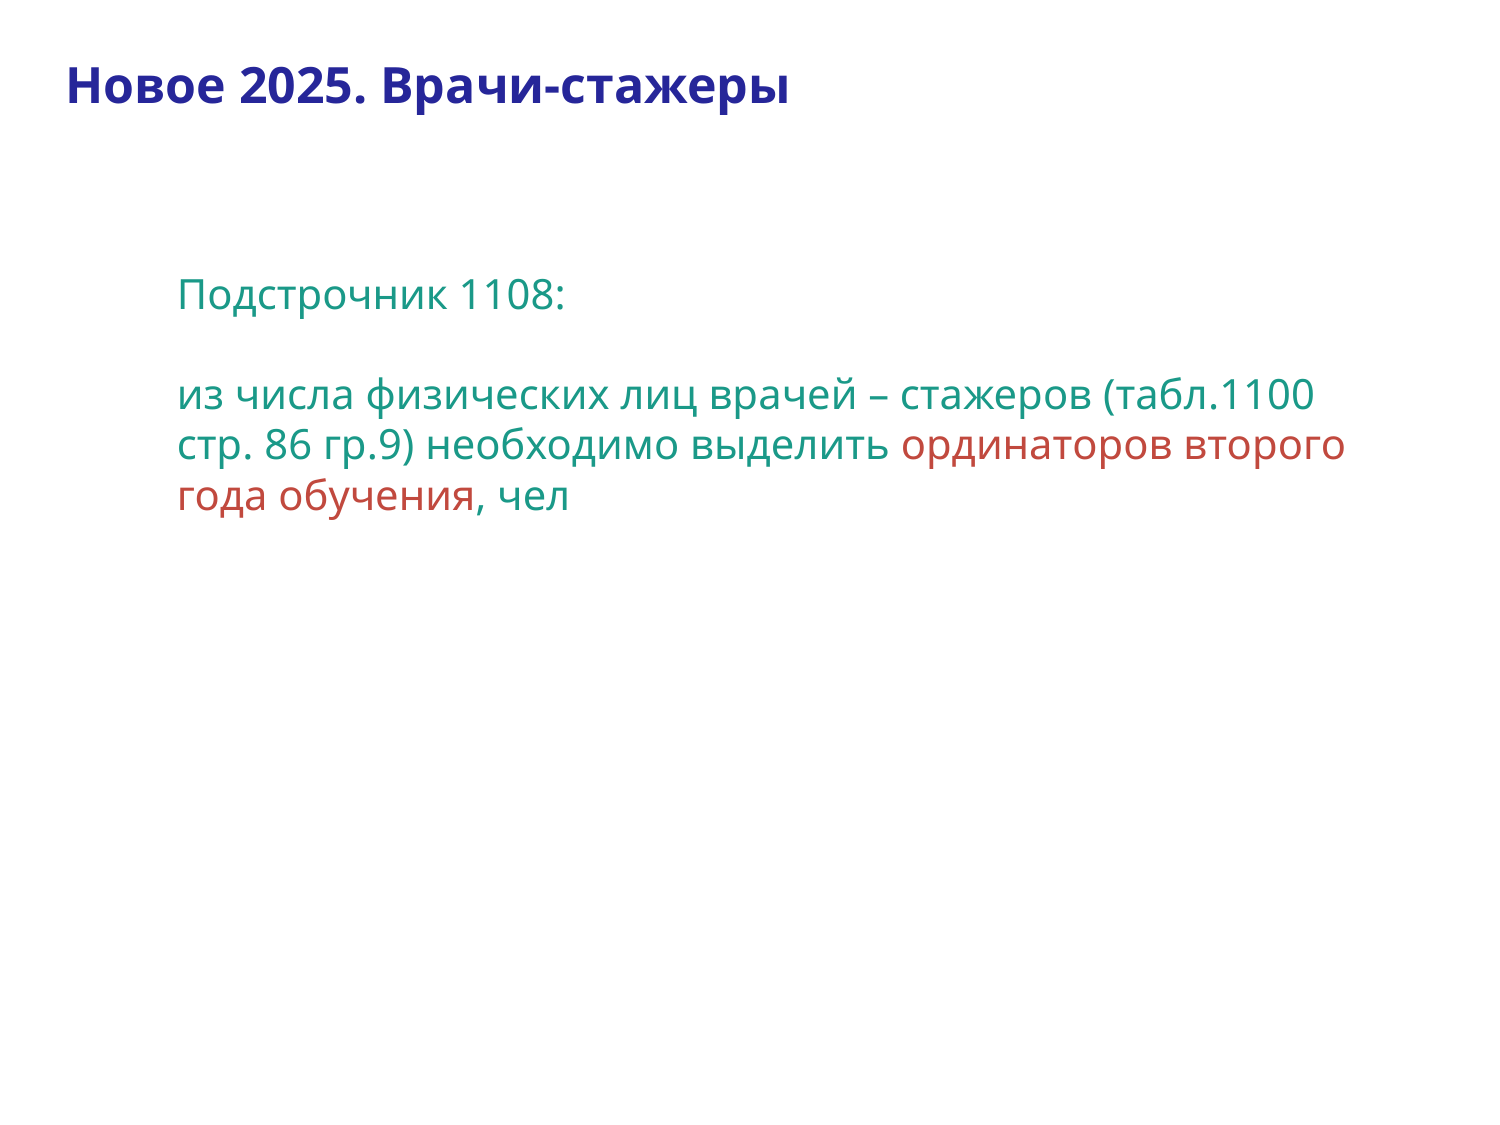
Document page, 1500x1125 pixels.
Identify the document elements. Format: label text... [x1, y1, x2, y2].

list Подстрочник 1108: из числа физических лиц врачей – стажеров (табл.1100 стр. 86 гр.9) необходимо выделить ординаторов второго года обучения, чел [75, 263, 1425, 1006]
text_box Новое 2025. Врачи-стажеры [0, 39, 1056, 129]
